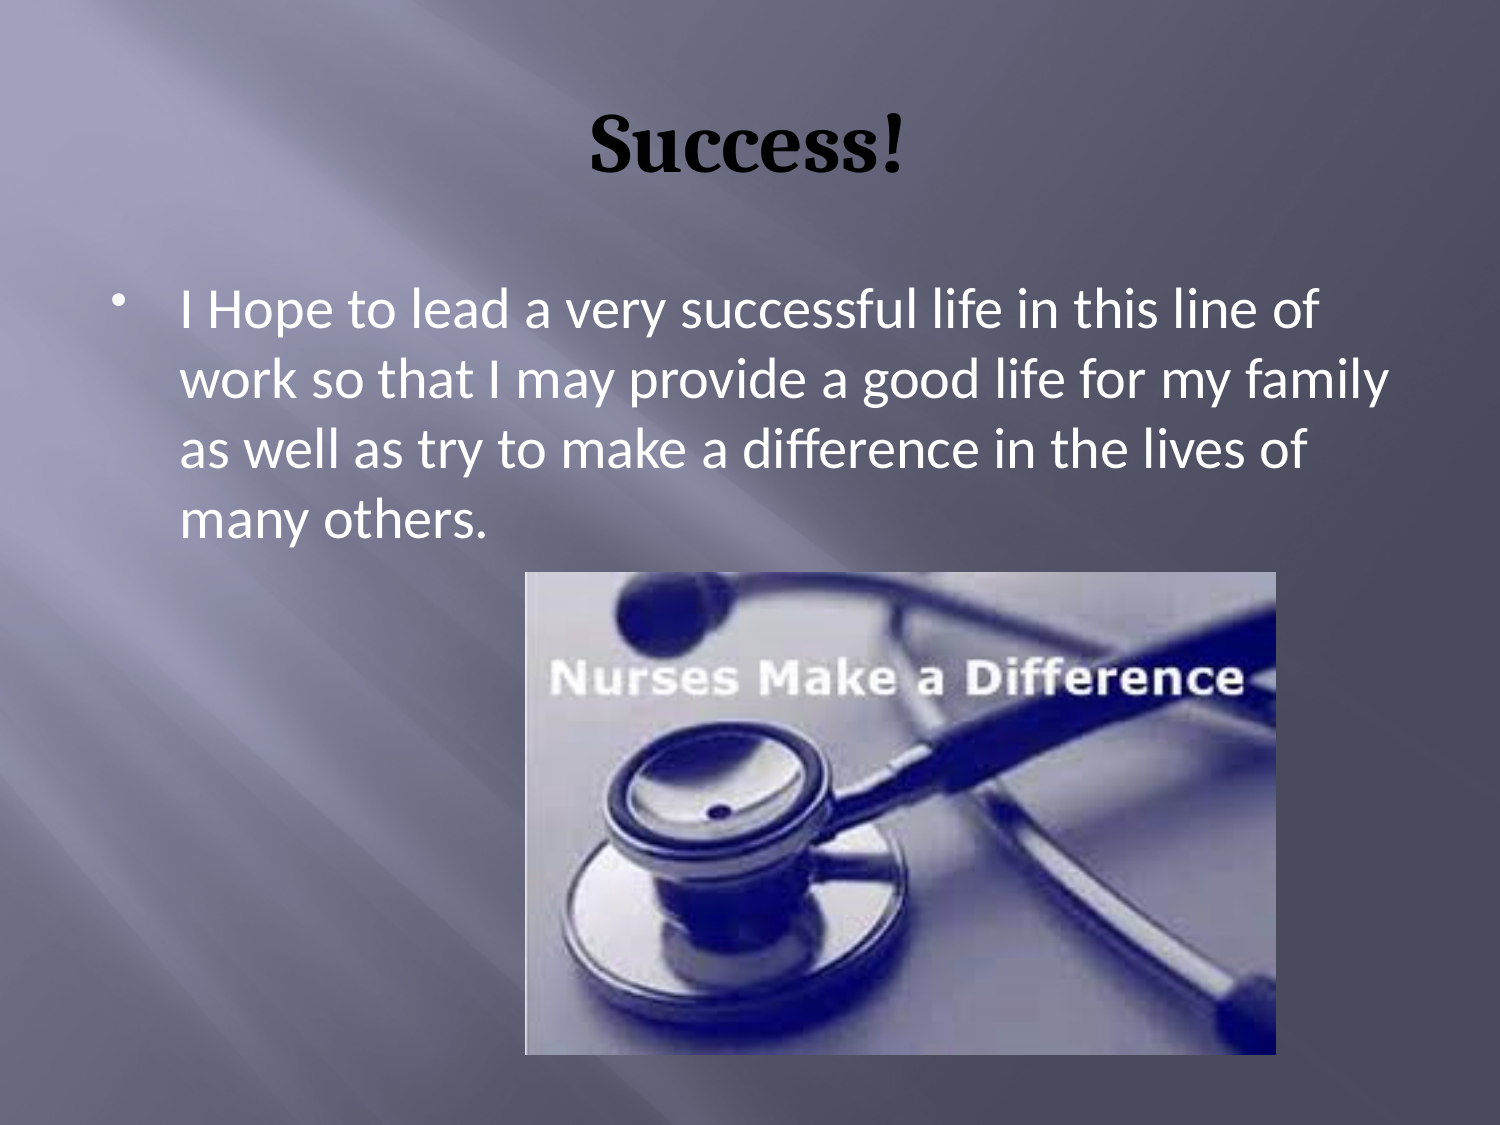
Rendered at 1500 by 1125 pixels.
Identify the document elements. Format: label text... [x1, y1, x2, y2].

picture [525, 572, 1277, 1056]
title Success! [75, 45, 1425, 233]
list I Hope to lead a very successful life in this line of work so that I may provide a good life for my family as well as try to make a difference in the lives of many others. [75, 262, 1425, 1035]
